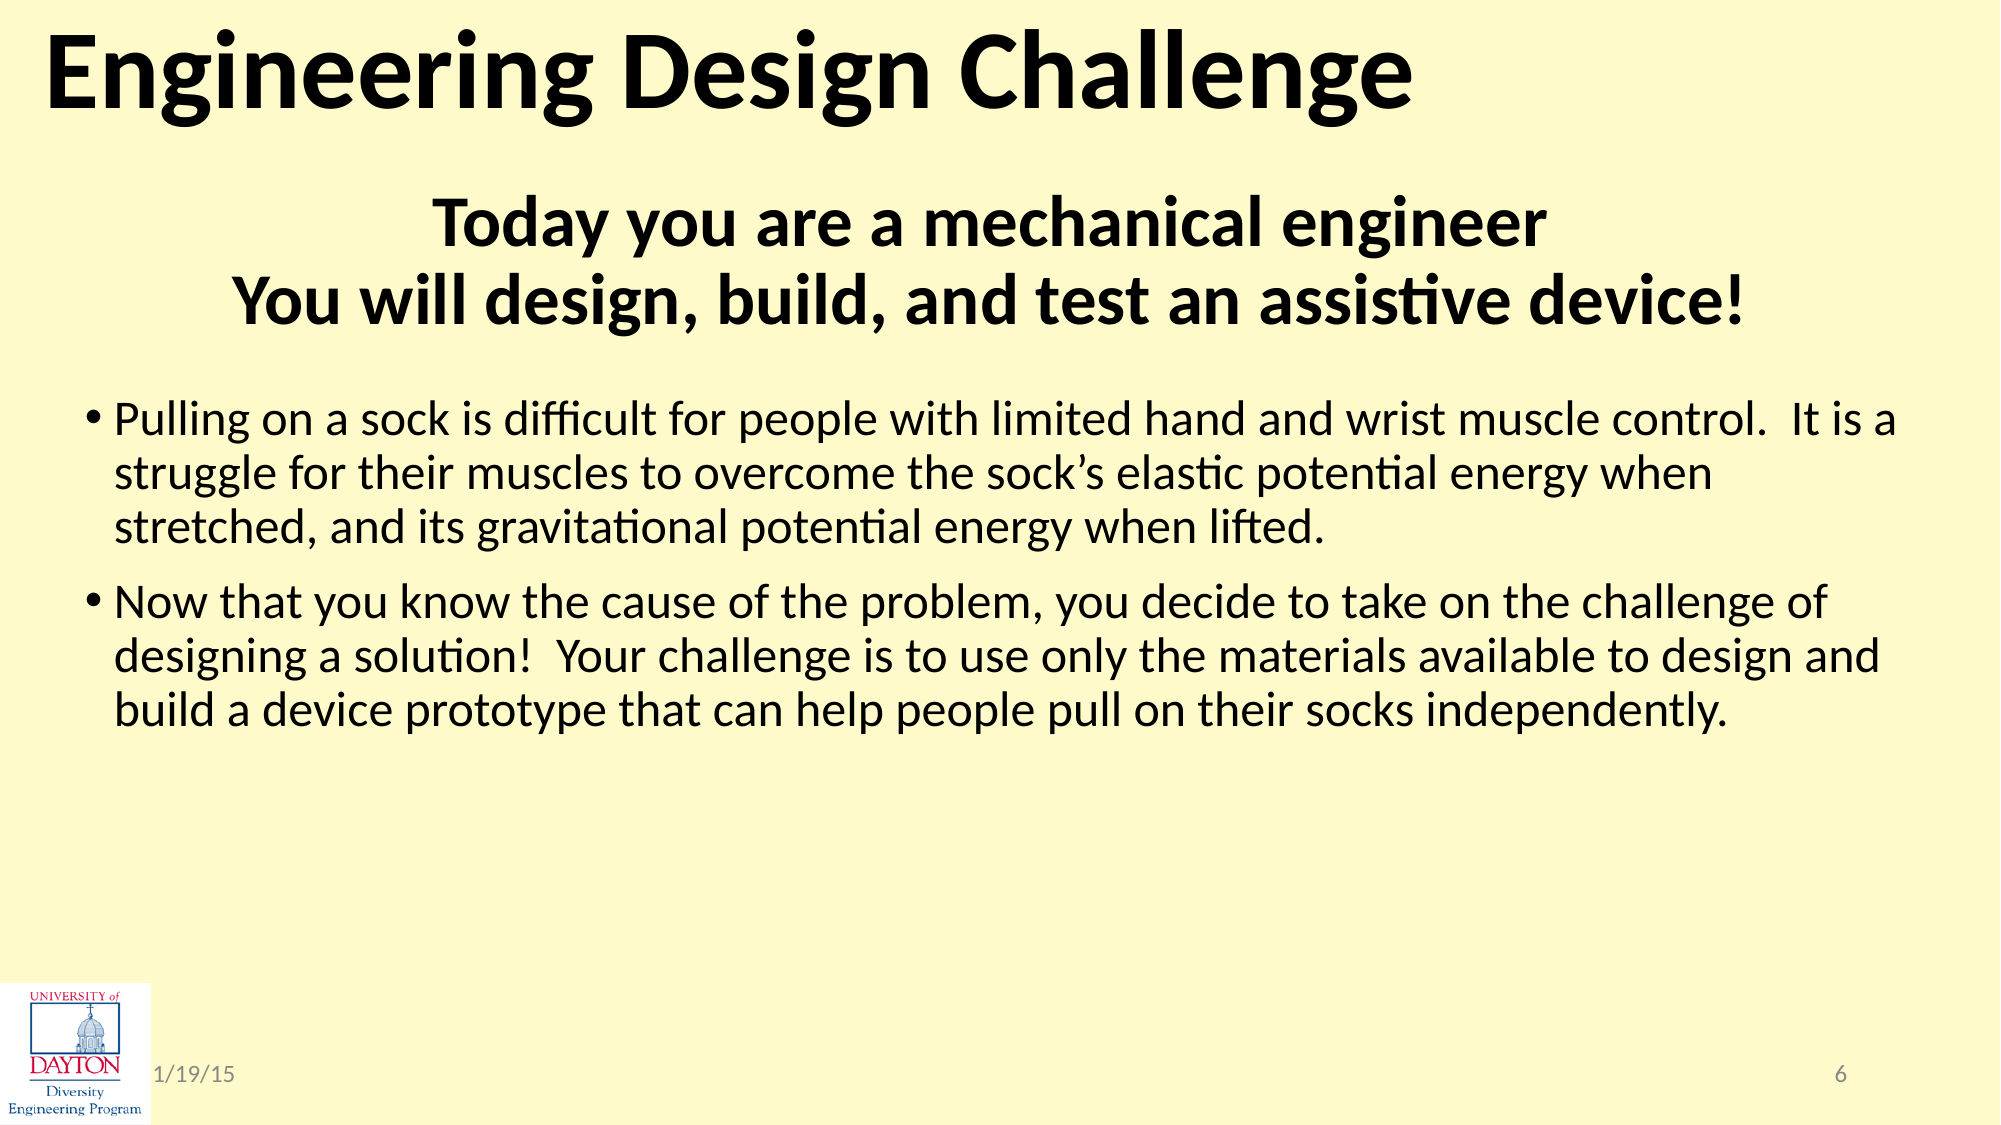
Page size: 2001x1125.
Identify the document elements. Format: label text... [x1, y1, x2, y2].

text_box Today you are a mechanical engineer You will design, build, and test an assistive device! [128, 163, 1854, 360]
picture [0, 983, 151, 1125]
title Engineering Design Challenge [29, 54, 1755, 226]
list Pulling on a sock is difficult for people with limited hand and wrist muscle control. It is a struggle for their muscles to overcome the sock’s elastic potential energy when stretched, and its gravitational potential energy when lifted. Now that you know the cause of the problem, you decide to take on the challenge of designing a solution! Your challenge is to use only the materials available to design and build a device prototype that can help people pull on their socks independently. [61, 304, 1923, 1049]
